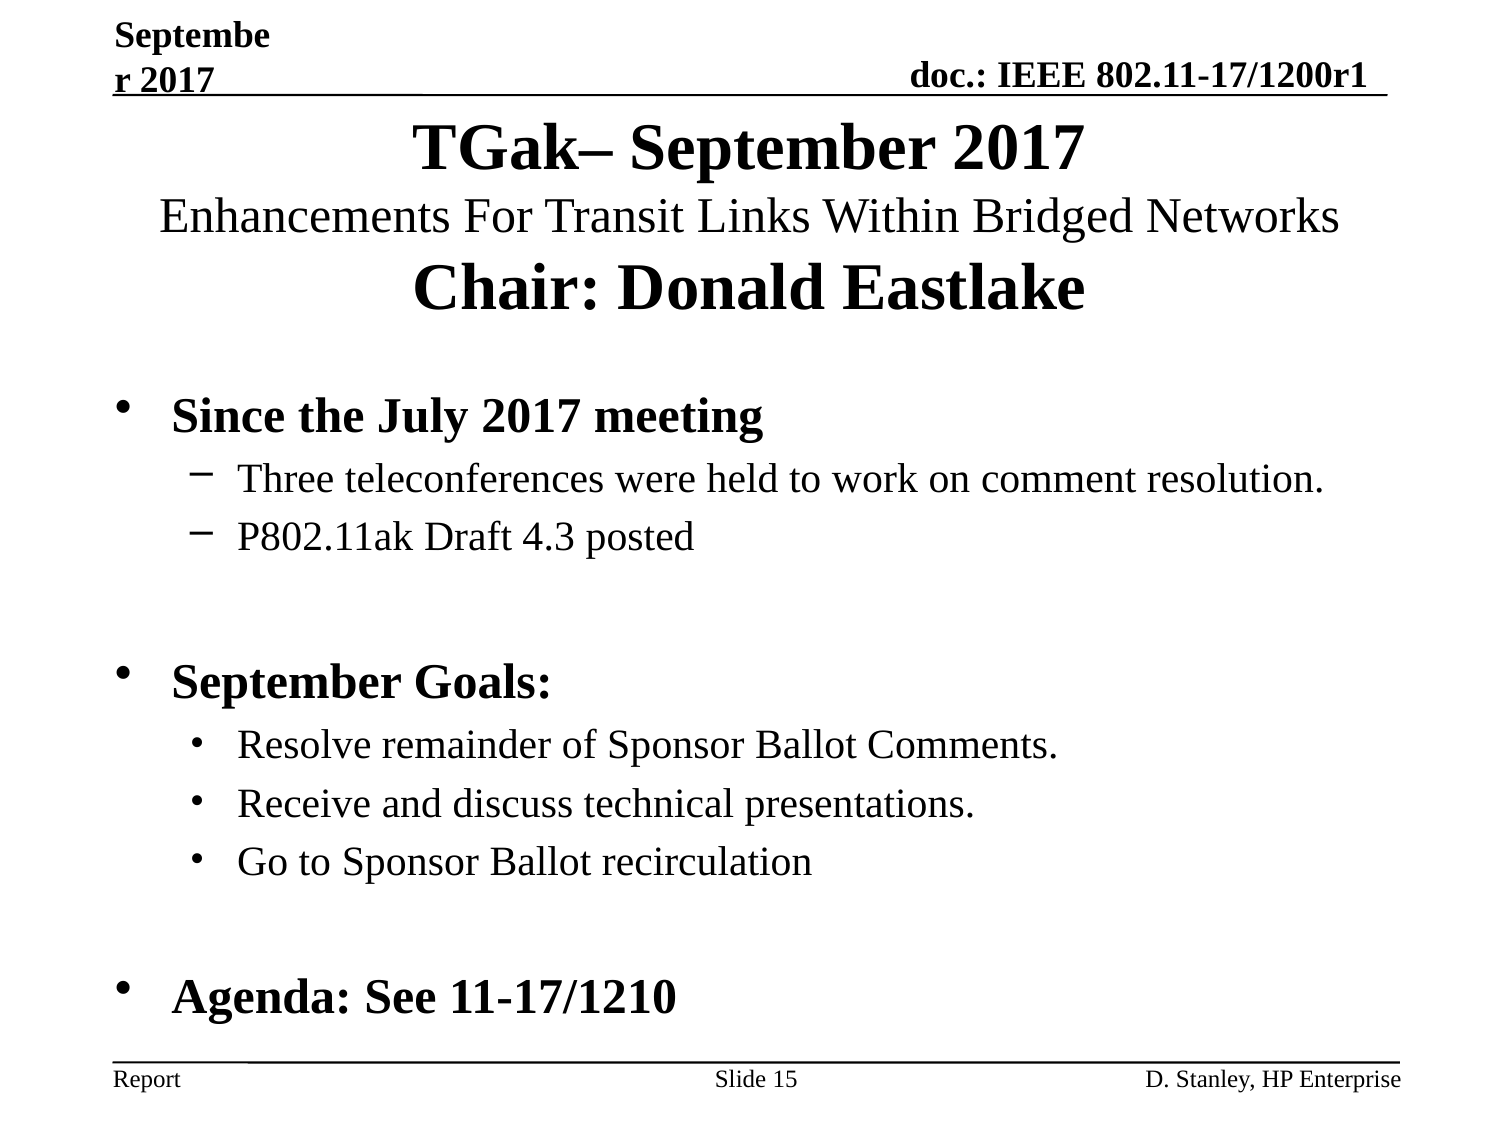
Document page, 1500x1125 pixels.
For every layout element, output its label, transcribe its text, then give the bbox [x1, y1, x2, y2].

list Since the July 2017 meeting Three teleconferences were held to work on comment resolution. P802.11ak Draft 4.3 posted September Goals: Resolve remainder of Sponsor Ballot Comments. Receive and discuss technical presentations. Go to Sponsor Ballot recirculation Agenda: See 11-17/1210 [99, 375, 1475, 1125]
title TGak– September 2017 Enhancements For Transit Links Within Bridged Networks Chair: Donald Eastlake [112, 125, 1388, 300]
slide_number Slide 15 [712, 1062, 800, 1093]
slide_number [114, 54, 274, 100]
footer D. Stanley, HP Enterprise [1058, 1062, 1402, 1093]
